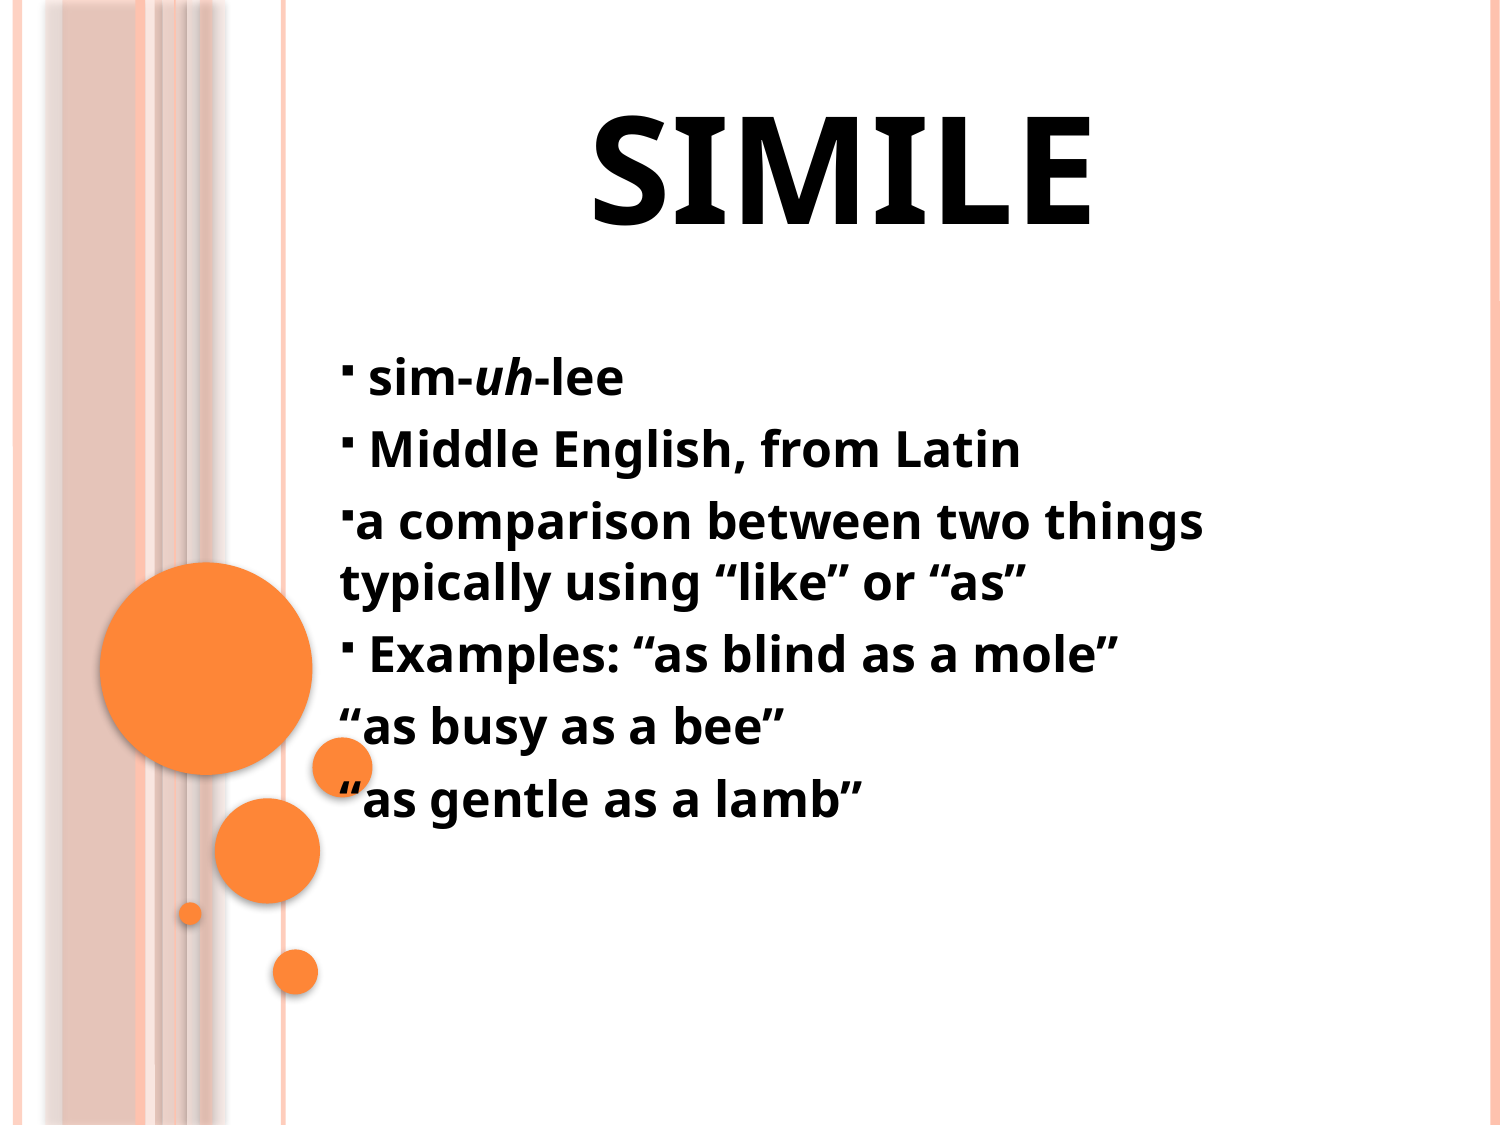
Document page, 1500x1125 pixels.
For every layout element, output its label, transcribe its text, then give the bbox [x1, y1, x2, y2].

subtitle sim-uh-lee Middle English, from Latin a comparison between two things typically using “like” or “as” Examples: “as blind as a mole” “as busy as a bee” “as gentle as a lamb” [324, 337, 1363, 850]
title Simile [337, 75, 1350, 263]
